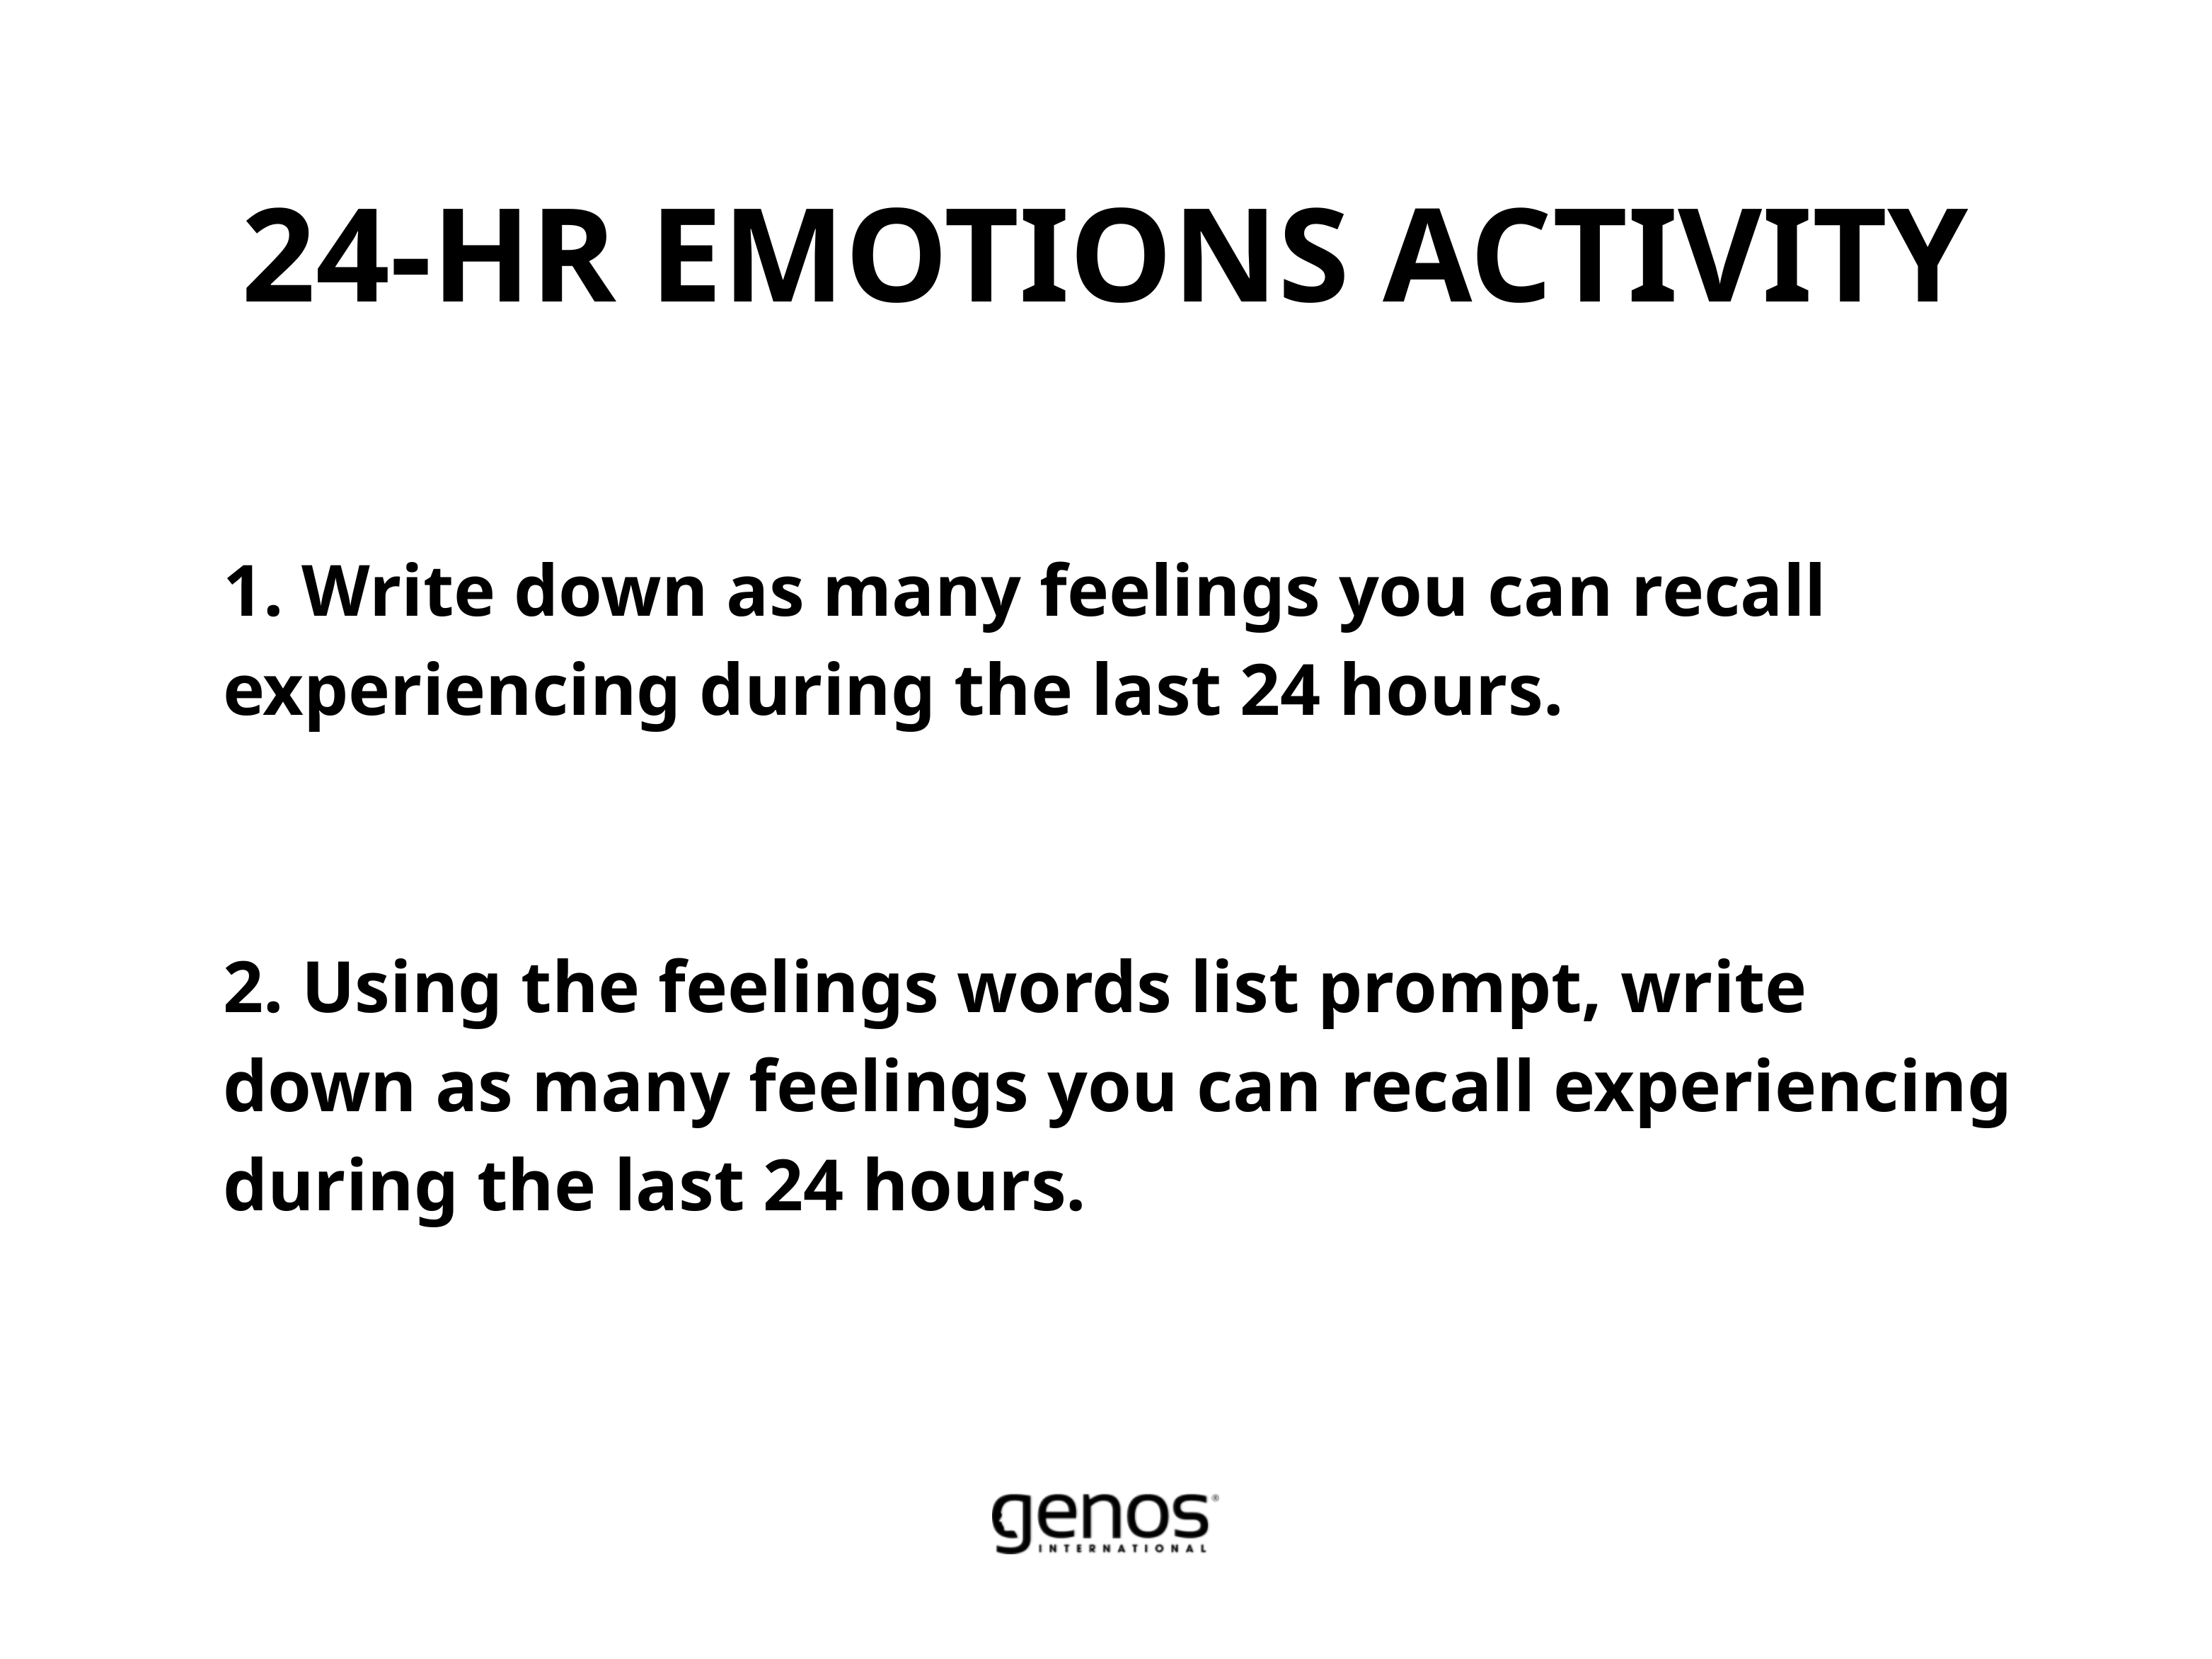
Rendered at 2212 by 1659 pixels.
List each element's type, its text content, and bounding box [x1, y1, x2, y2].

picture [992, 1493, 1219, 1554]
text_box 1. Write down as many feelings you can recall experiencing during the last 24 hours. 2. Using the feelings words list prompt, write down as many feelings you can recall experiencing during the last 24 hours. [223, 531, 2020, 1225]
text_box 24-HR EMOTIONS ACTIVITY [223, 146, 1988, 328]
